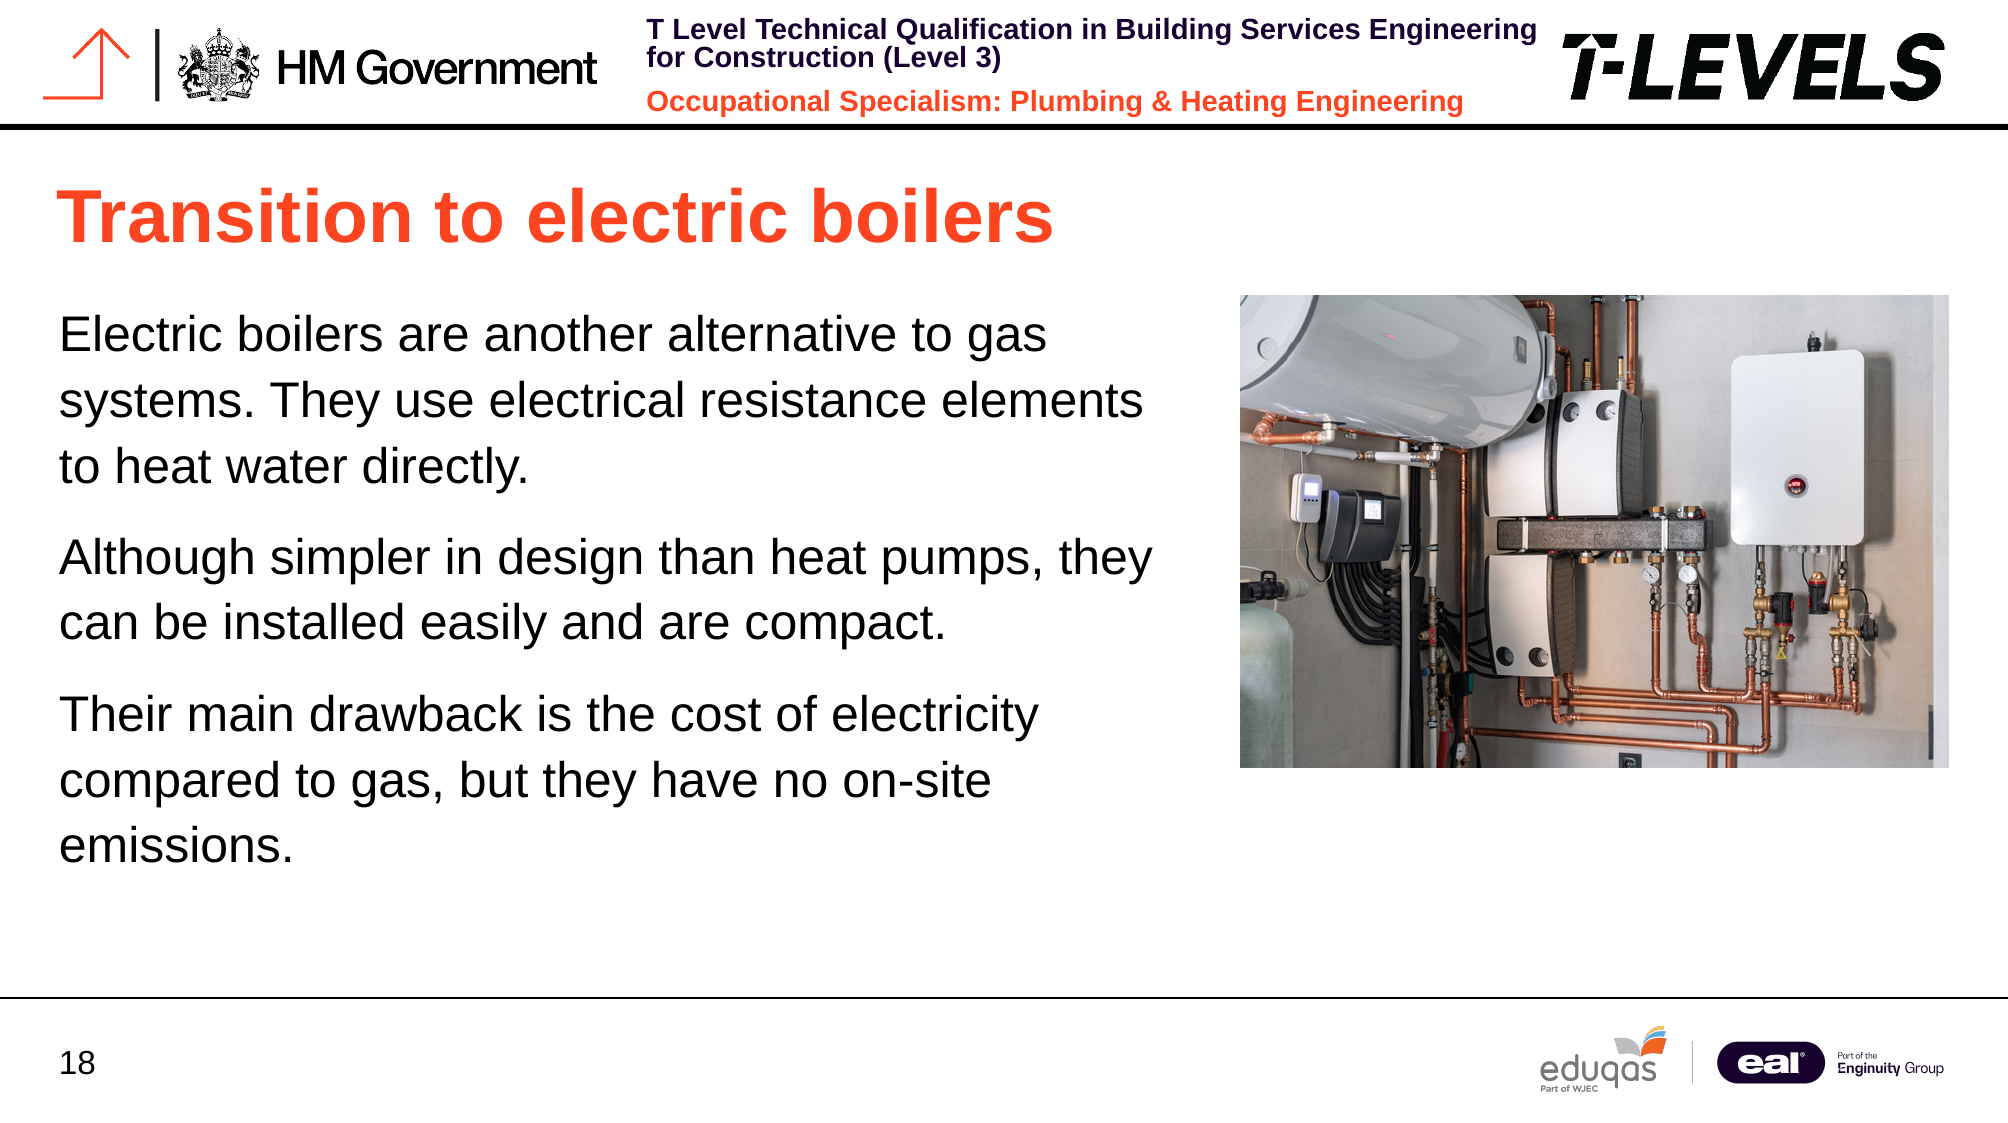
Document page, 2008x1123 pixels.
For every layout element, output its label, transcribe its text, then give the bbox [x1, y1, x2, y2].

picture [155, 28, 597, 102]
title Transition to electric boilers [41, 111, 1949, 314]
picture [1535, 1021, 1949, 1097]
picture [1239, 294, 1949, 769]
picture [38, 27, 136, 100]
picture [1543, 25, 1964, 108]
list Electric boilers are another alternative to gas systems. They use electrical resistance elements to heat water directly. Although simpler in design than heat pumps, they can be installed easily and are compact. Their main drawback is the cost of electricity compared to gas, but they have no on-site emissions. [59, 295, 1178, 975]
